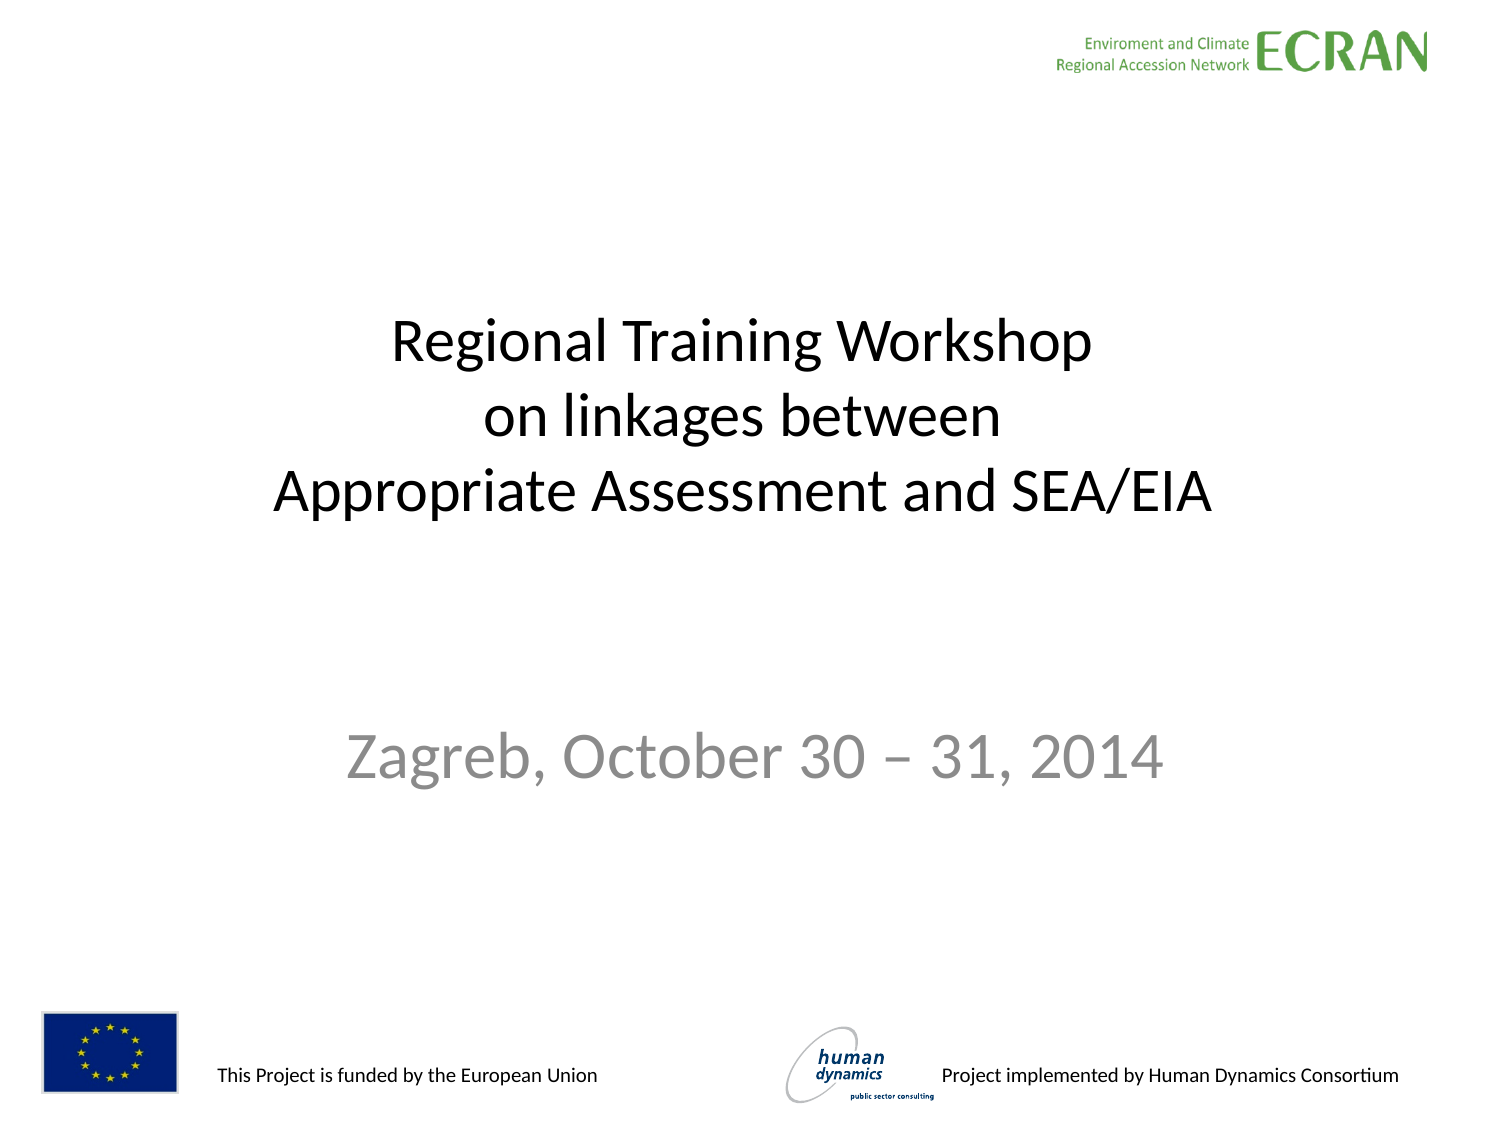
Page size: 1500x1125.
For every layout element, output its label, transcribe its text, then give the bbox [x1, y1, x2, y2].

picture [1057, 30, 1427, 73]
title Regional Training Workshop on linkages between Appropriate Assessment and SEA/EIA [112, 290, 1388, 532]
subtitle Zagreb, October 30 – 31, 2014 [230, 704, 1281, 992]
picture [41, 1011, 179, 1094]
